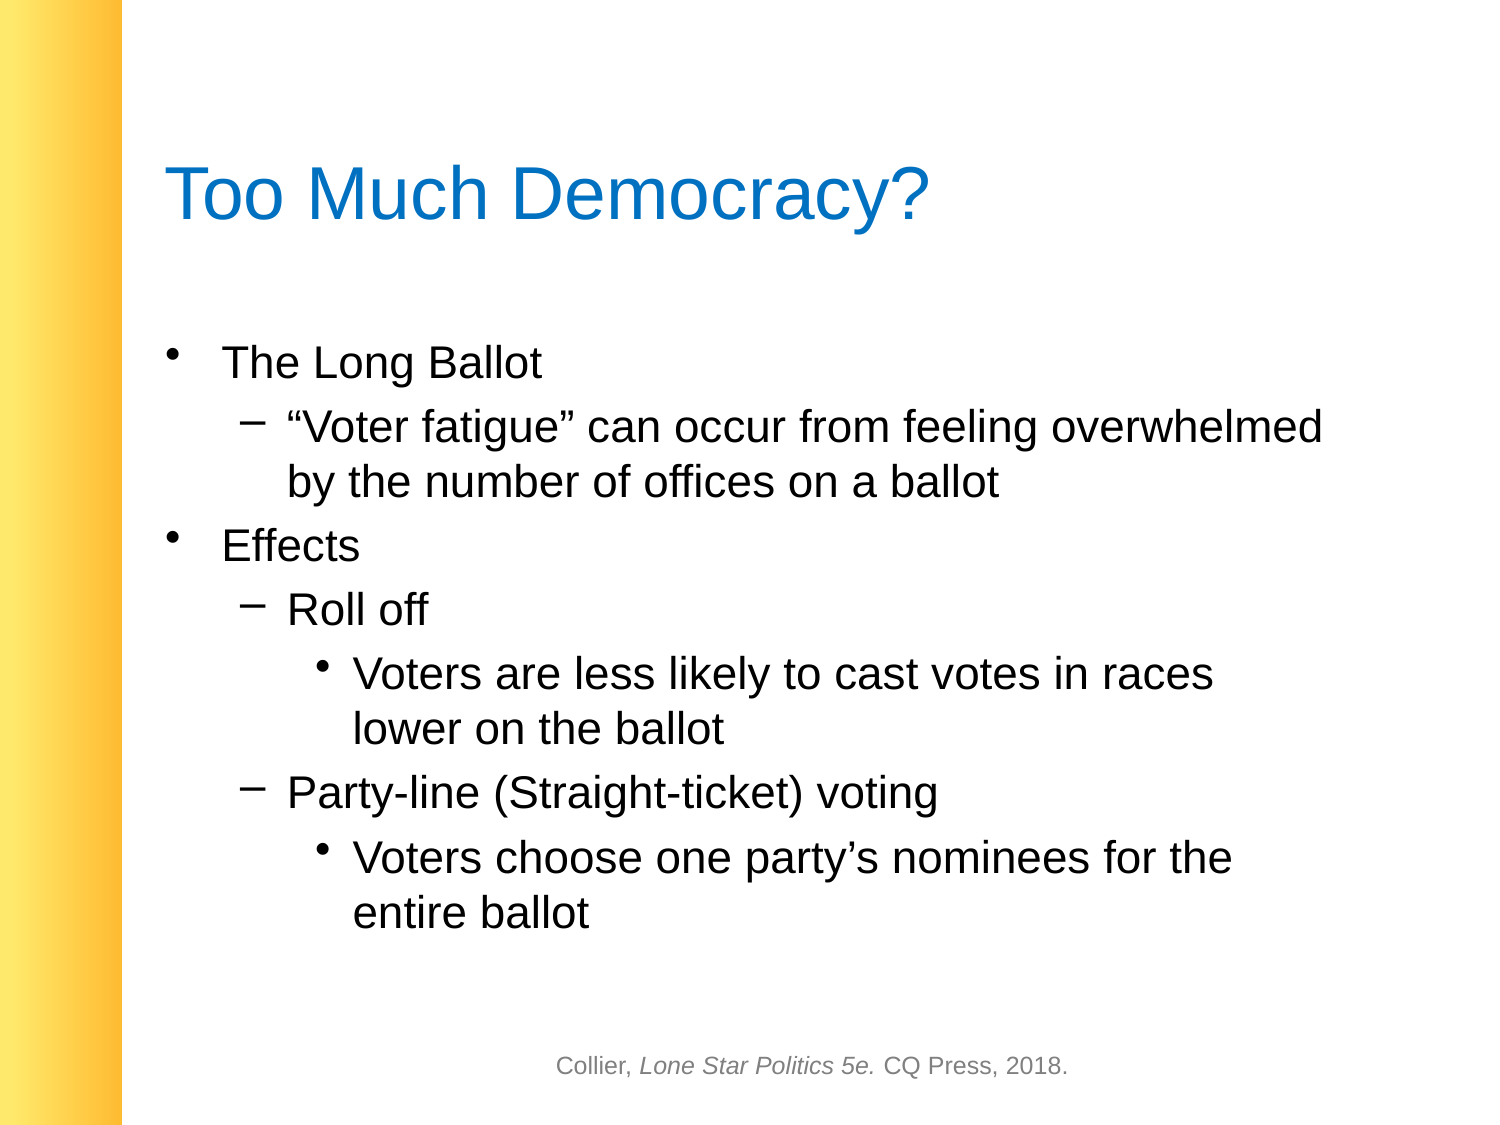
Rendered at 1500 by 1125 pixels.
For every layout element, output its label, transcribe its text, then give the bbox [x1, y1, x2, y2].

text_box Collier, Lone Star Politics 5e. CQ Press, 2018. [525, 1042, 1100, 1087]
picture [0, 0, 1500, 1125]
title Too Much Democracy? [150, 137, 1463, 325]
list The Long Ballot “Voter fatigue” can occur from feeling overwhelmed by the number of offices on a ballot Effects Roll off Voters are less likely to cast votes in races lower on the ballot Party-line (Straight-ticket) voting Voters choose one party’s nominees for the entire ballot [150, 325, 1350, 1100]
